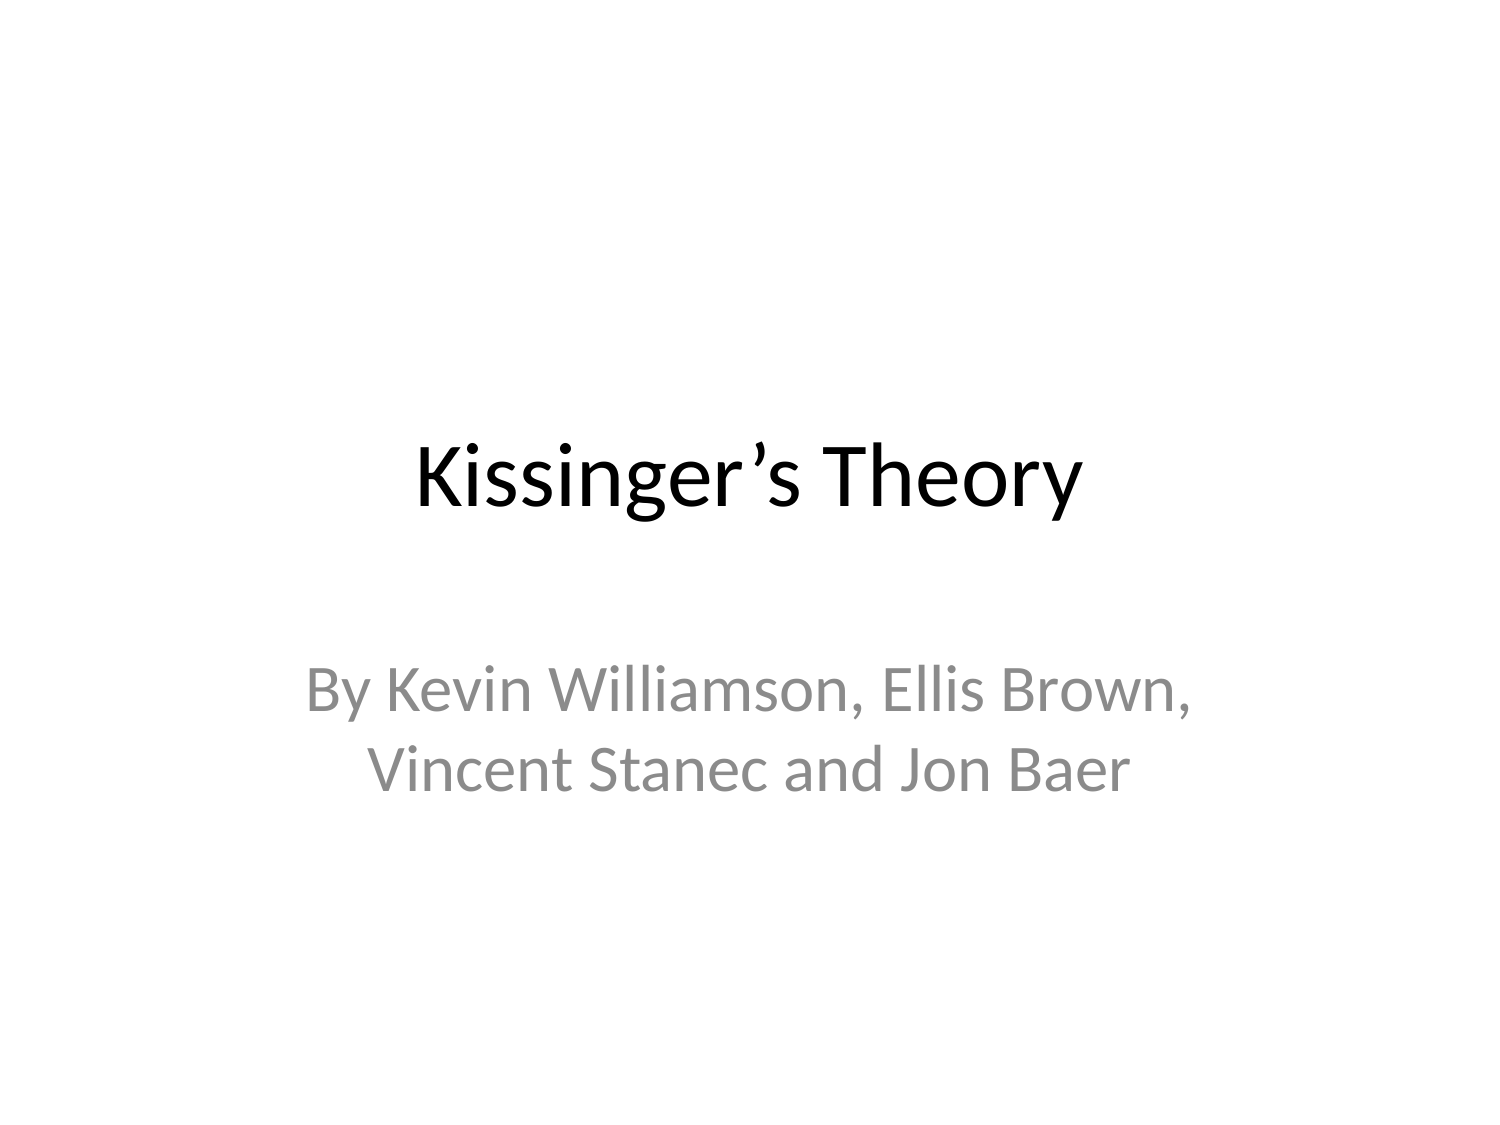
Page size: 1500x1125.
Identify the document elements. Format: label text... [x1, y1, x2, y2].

title Kissinger’s Theory [112, 349, 1388, 591]
subtitle By Kevin Williamson, Ellis Brown, Vincent Stanec and Jon Baer [225, 637, 1275, 925]
